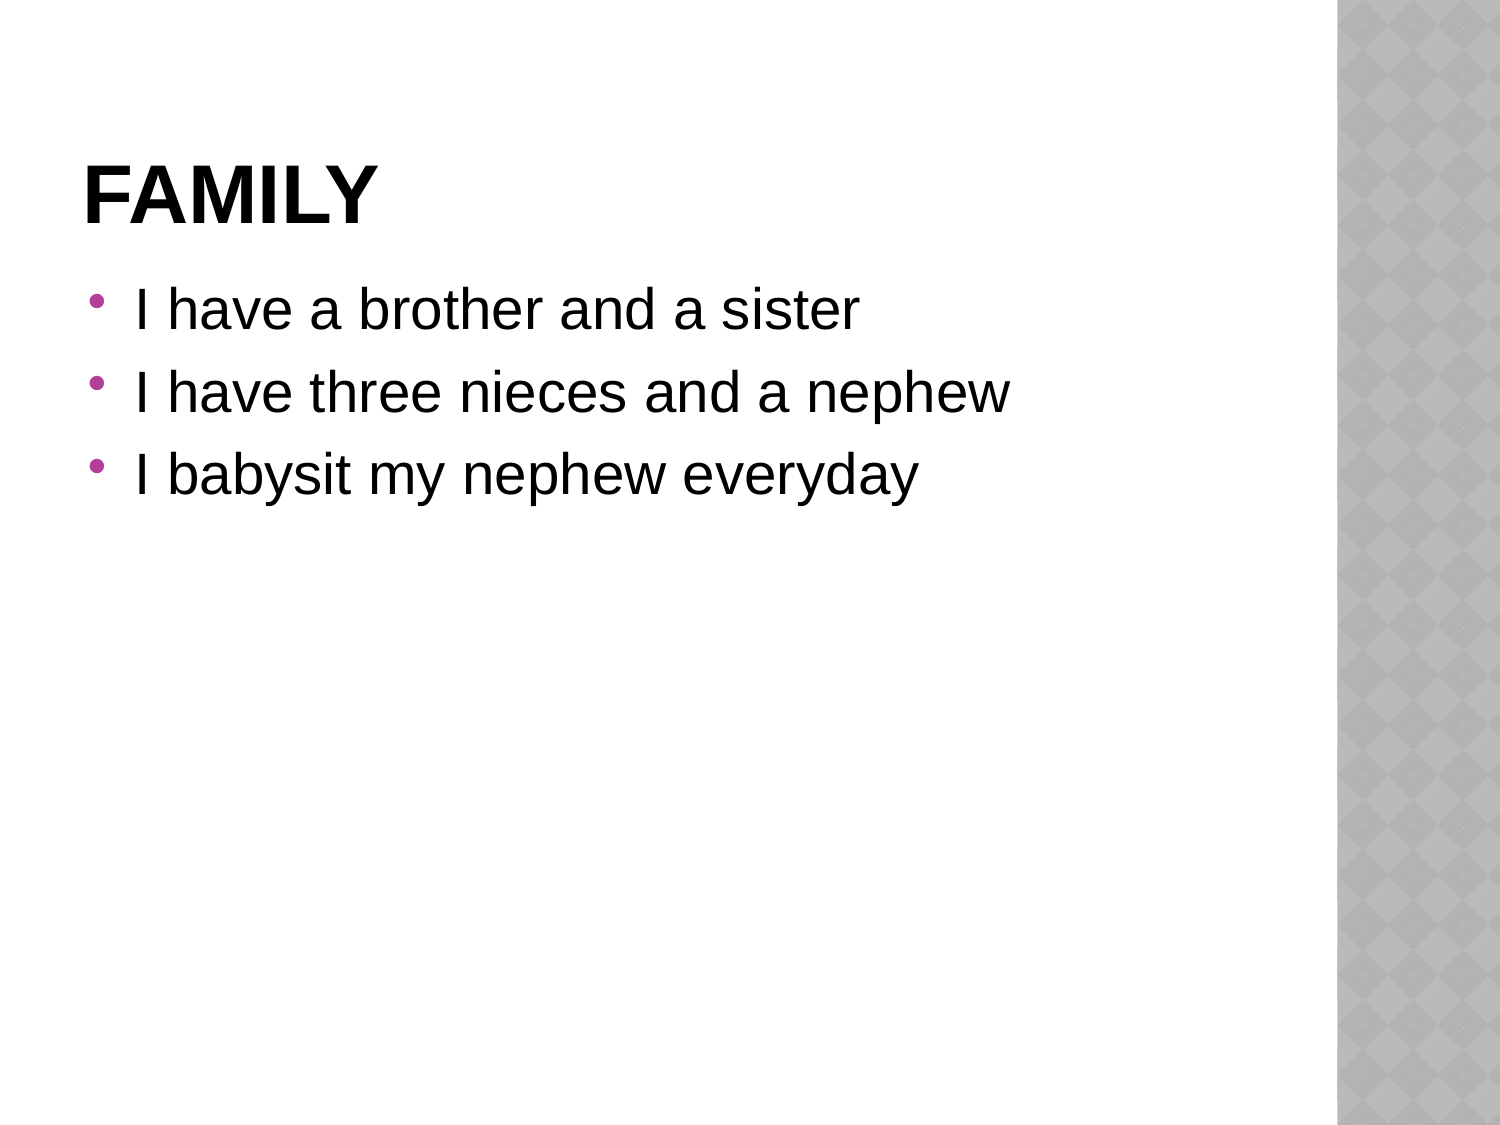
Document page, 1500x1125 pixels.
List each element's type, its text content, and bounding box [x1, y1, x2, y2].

title Family [75, 52, 1263, 240]
list I have a brother and a sister I have three nieces and a nephew I babysit my nephew everyday [75, 264, 1263, 1059]
